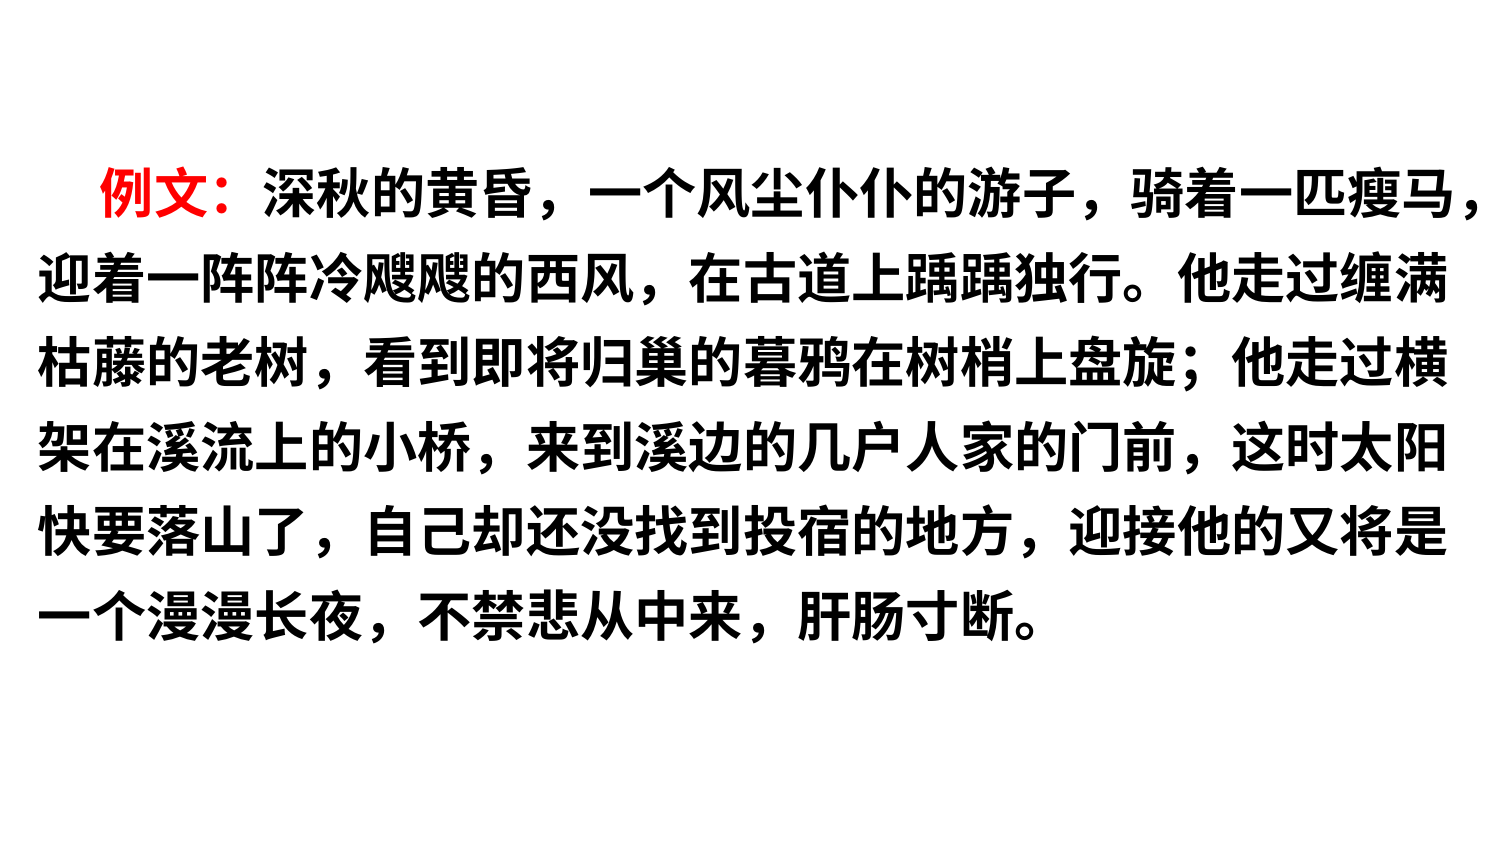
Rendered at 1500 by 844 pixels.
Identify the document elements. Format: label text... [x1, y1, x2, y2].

text_box 例文：深秋的黄昏，一个风尘仆仆的游子，骑着一匹瘦马，迎着一阵阵冷飕飕的西风，在古道上踽踽独行。他走过缠满枯藤的老树，看到即将归巢的暮鸦在树梢上盘旋；他走过横架在溪流上的小桥，来到溪边的几户人家的门前，这时太阳快要落山了，自己却还没找到投宿的地方，迎接他的又将是一个漫漫长夜，不禁悲从中来，肝肠寸断。 [23, 132, 1481, 655]
